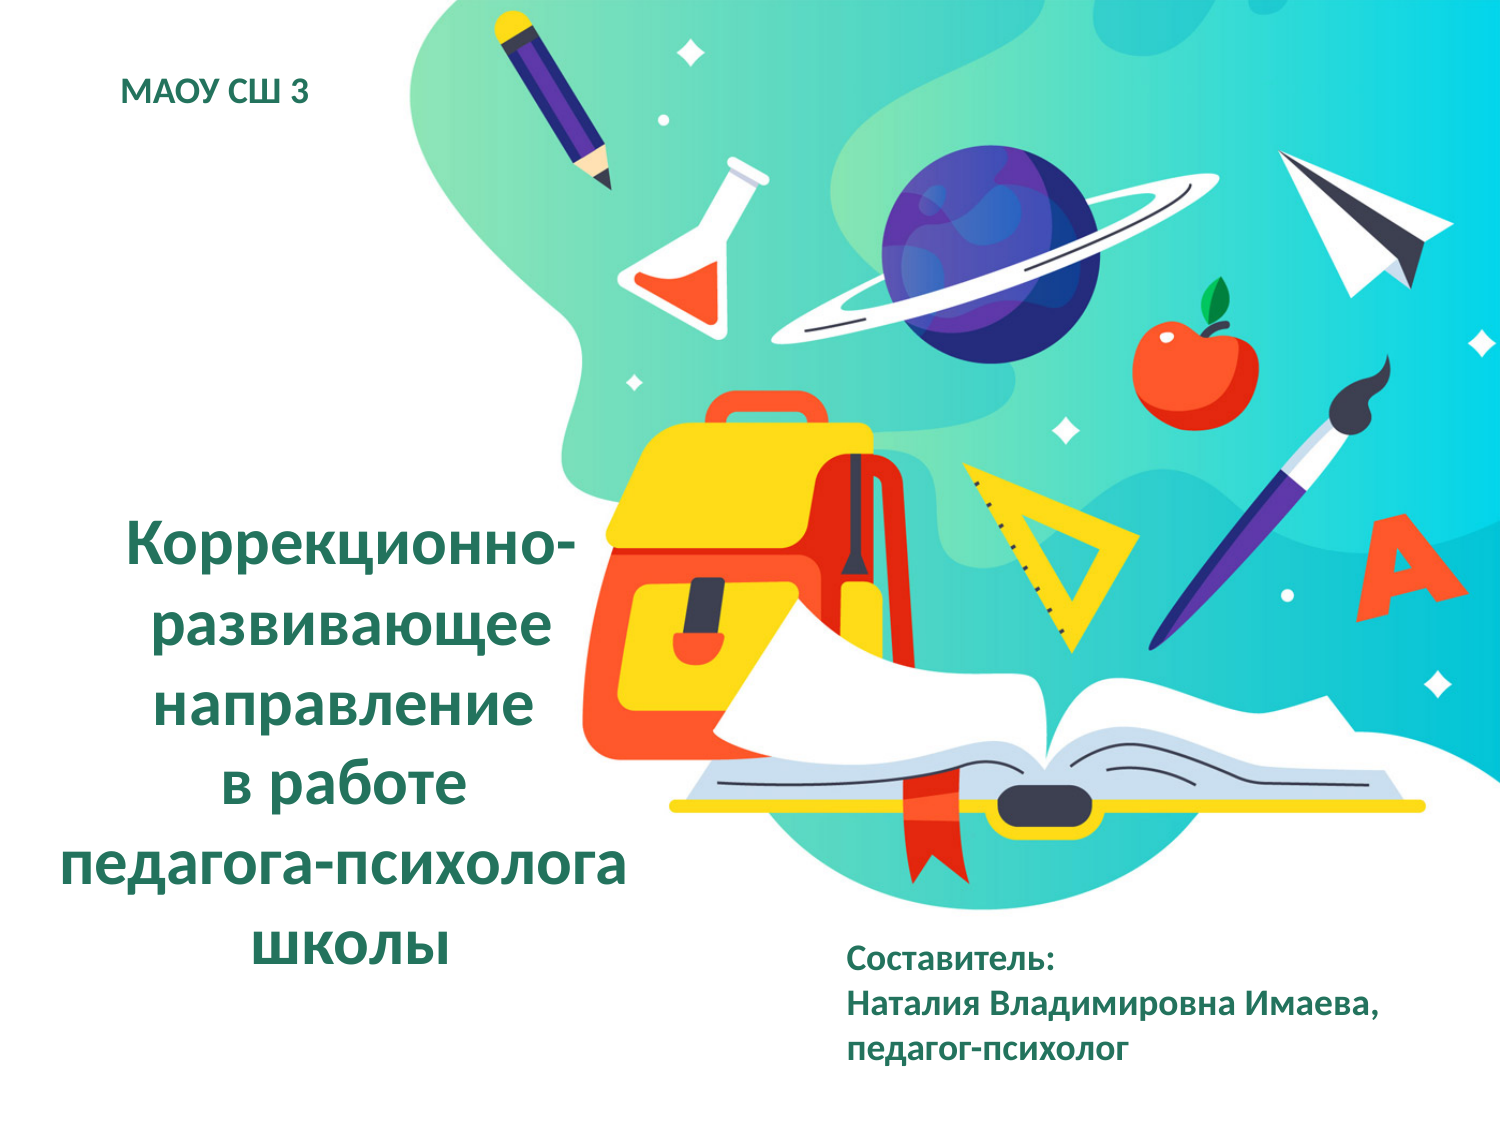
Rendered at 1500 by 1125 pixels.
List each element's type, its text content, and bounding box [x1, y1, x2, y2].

title Коррекционно-развивающее направление в работе педагога-психолога школы [35, 468, 668, 1008]
text_box МАОУ СШ 3 [105, 58, 457, 119]
text_box Составитель: Наталия Владимировна Имаева, педагог-психолог [831, 925, 1407, 1076]
picture [0, 0, 1500, 1125]
